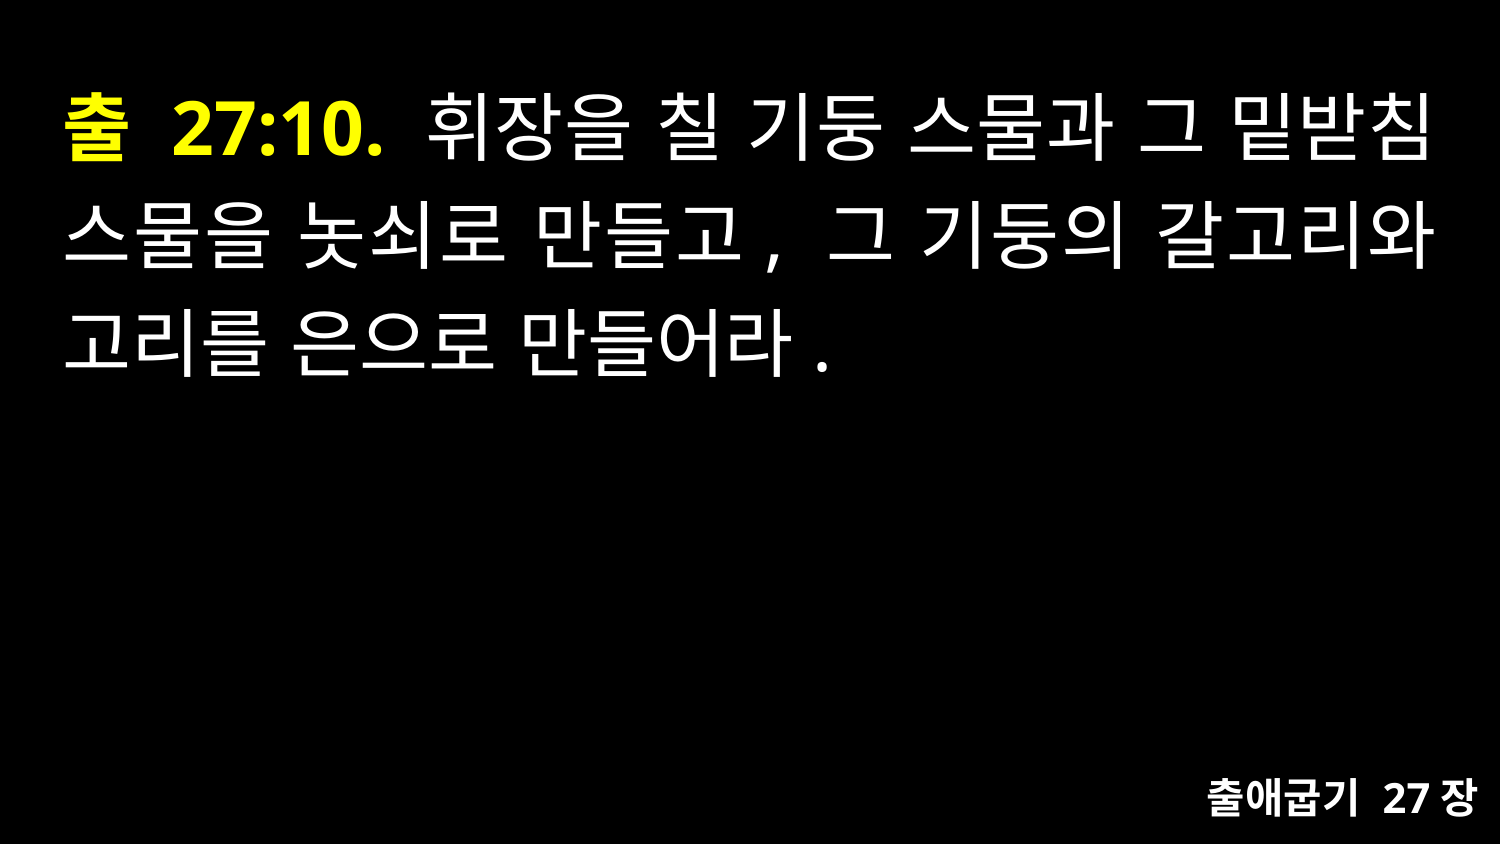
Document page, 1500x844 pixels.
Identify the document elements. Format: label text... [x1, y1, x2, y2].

title 출 27:10. 휘장을 칠 기둥 스물과 그 밑받침 스물을 놋쇠로 만들고, 그 기둥의 갈고리와 고리를 은으로 만들어라. [0, 0, 1500, 844]
subtitle 출애굽기 27장 [916, 770, 1500, 844]
